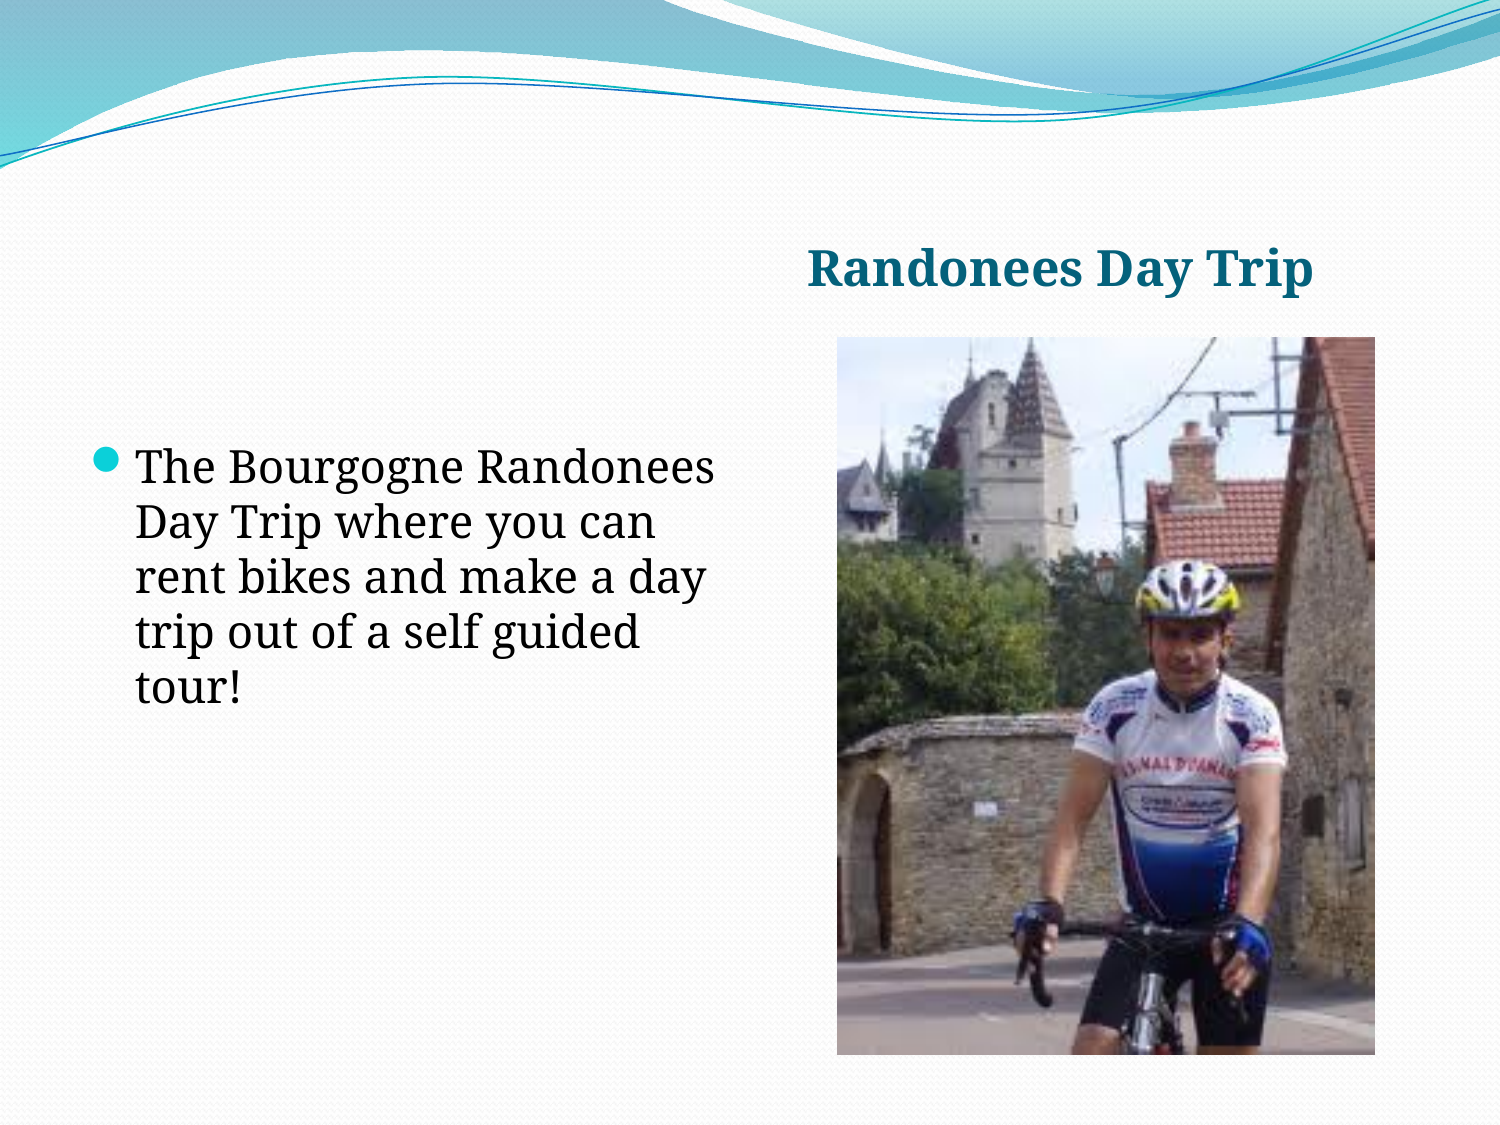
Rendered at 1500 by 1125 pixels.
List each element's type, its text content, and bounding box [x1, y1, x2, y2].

list Randonees Day Trip [800, 212, 1463, 320]
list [837, 337, 1376, 1056]
list The Bourgogne Randonees Day Trip where you can rent bikes and make a day trip out of a self guided tour! [75, 437, 738, 1069]
